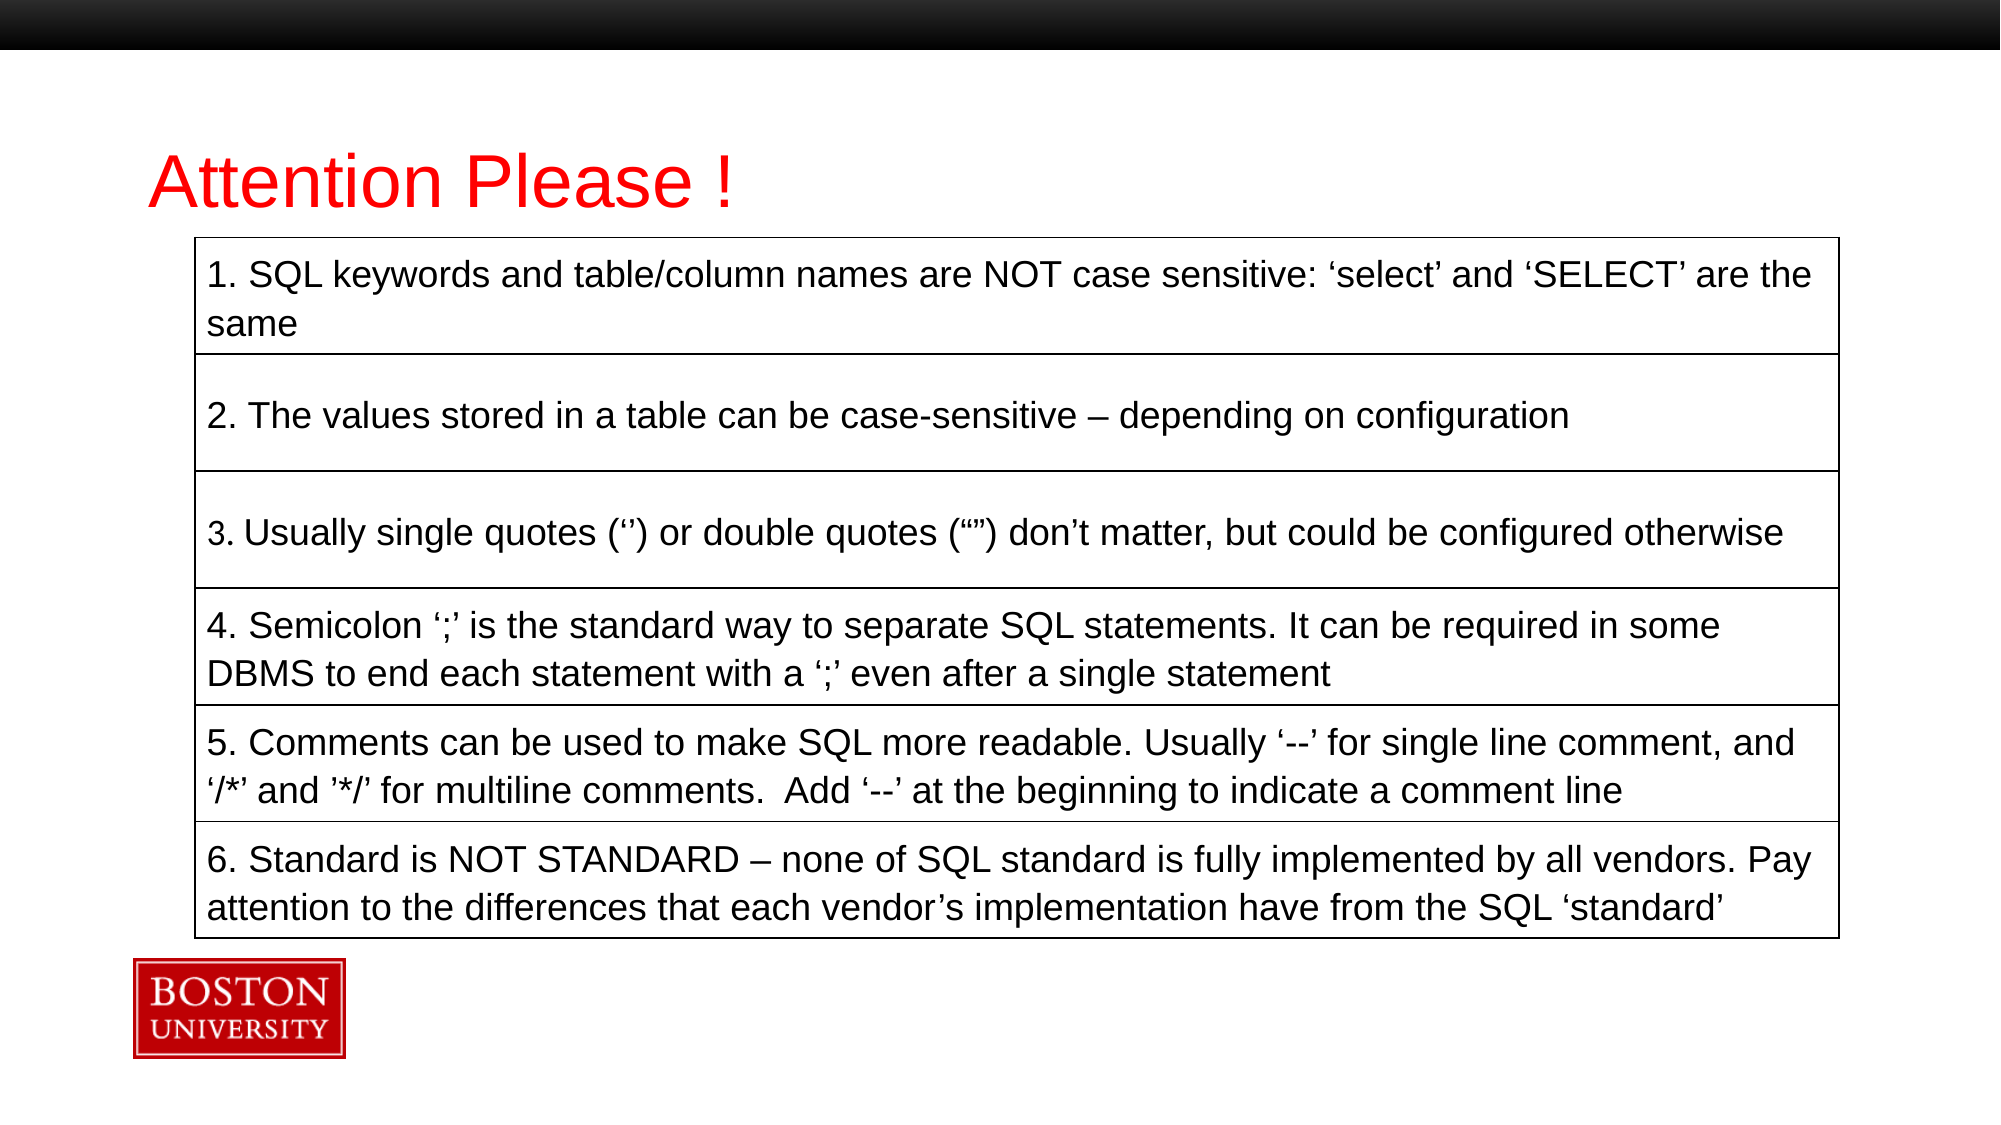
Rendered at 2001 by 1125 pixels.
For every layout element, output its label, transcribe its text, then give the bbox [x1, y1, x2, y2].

table_cell 3. Usually single quotes (‘’) or double quotes (“”) don’t matter, but could be configured otherwise [196, 472, 1838, 587]
table_cell 4. Semicolon ‘;’ is the standard way to separate SQL statements. It can be required in some DBMS to end each statement with a ‘;’ even after a single statement [196, 589, 1838, 704]
title Attention Please ! [133, 125, 1867, 238]
table_cell 6. Standard is NOT STANDARD – none of SQL standard is fully implemented by all vendors. Pay attention to the differences that each vendor’s implementation have from the SQL ‘standard’ [196, 822, 1838, 937]
picture [133, 958, 346, 1059]
table_cell 5. Comments can be used to make SQL more readable. Usually ‘--’ for single line comment, and ‘/*’ and ’*/’ for multiline comments. Add ‘--’ at the beginning to indicate a comment line [196, 706, 1838, 821]
table_header 1. SQL keywords and table/column names are NOT case sensitive: ‘select’ and ‘SELECT’ are the same [196, 238, 1838, 353]
table_cell 2. The values stored in a table can be case-sensitive – depending on configuration [196, 355, 1838, 470]
